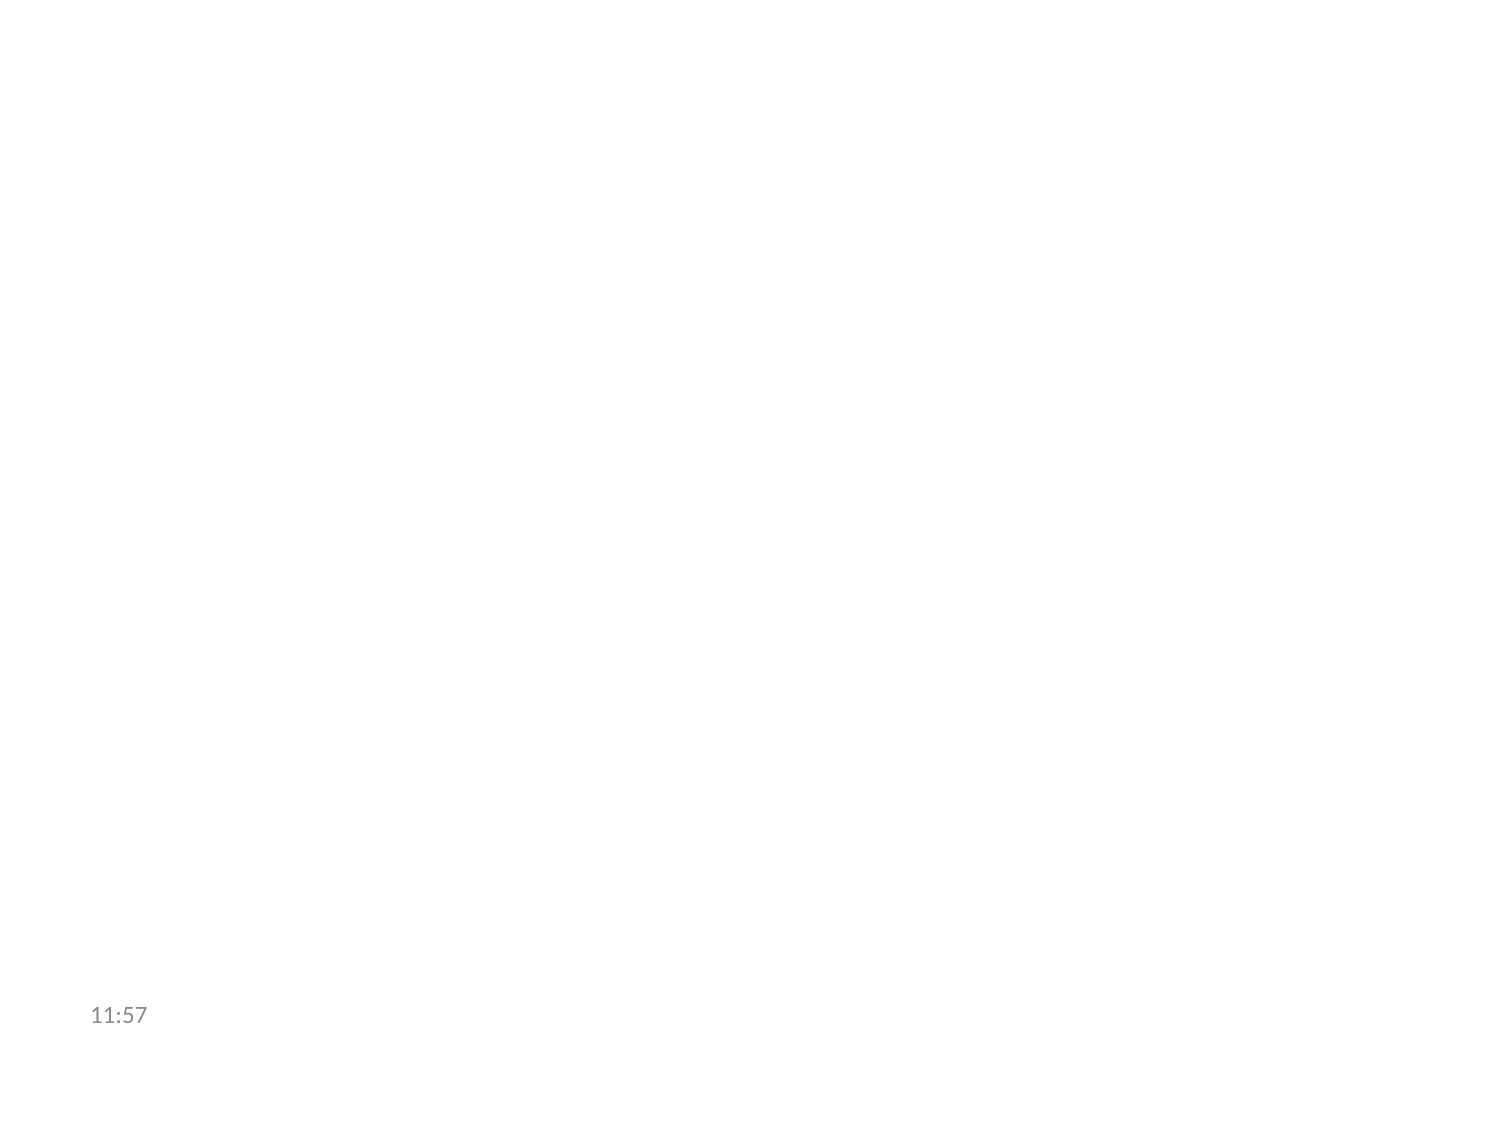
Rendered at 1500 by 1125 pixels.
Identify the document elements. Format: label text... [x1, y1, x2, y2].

text_box 15:35 [75, 983, 425, 1044]
